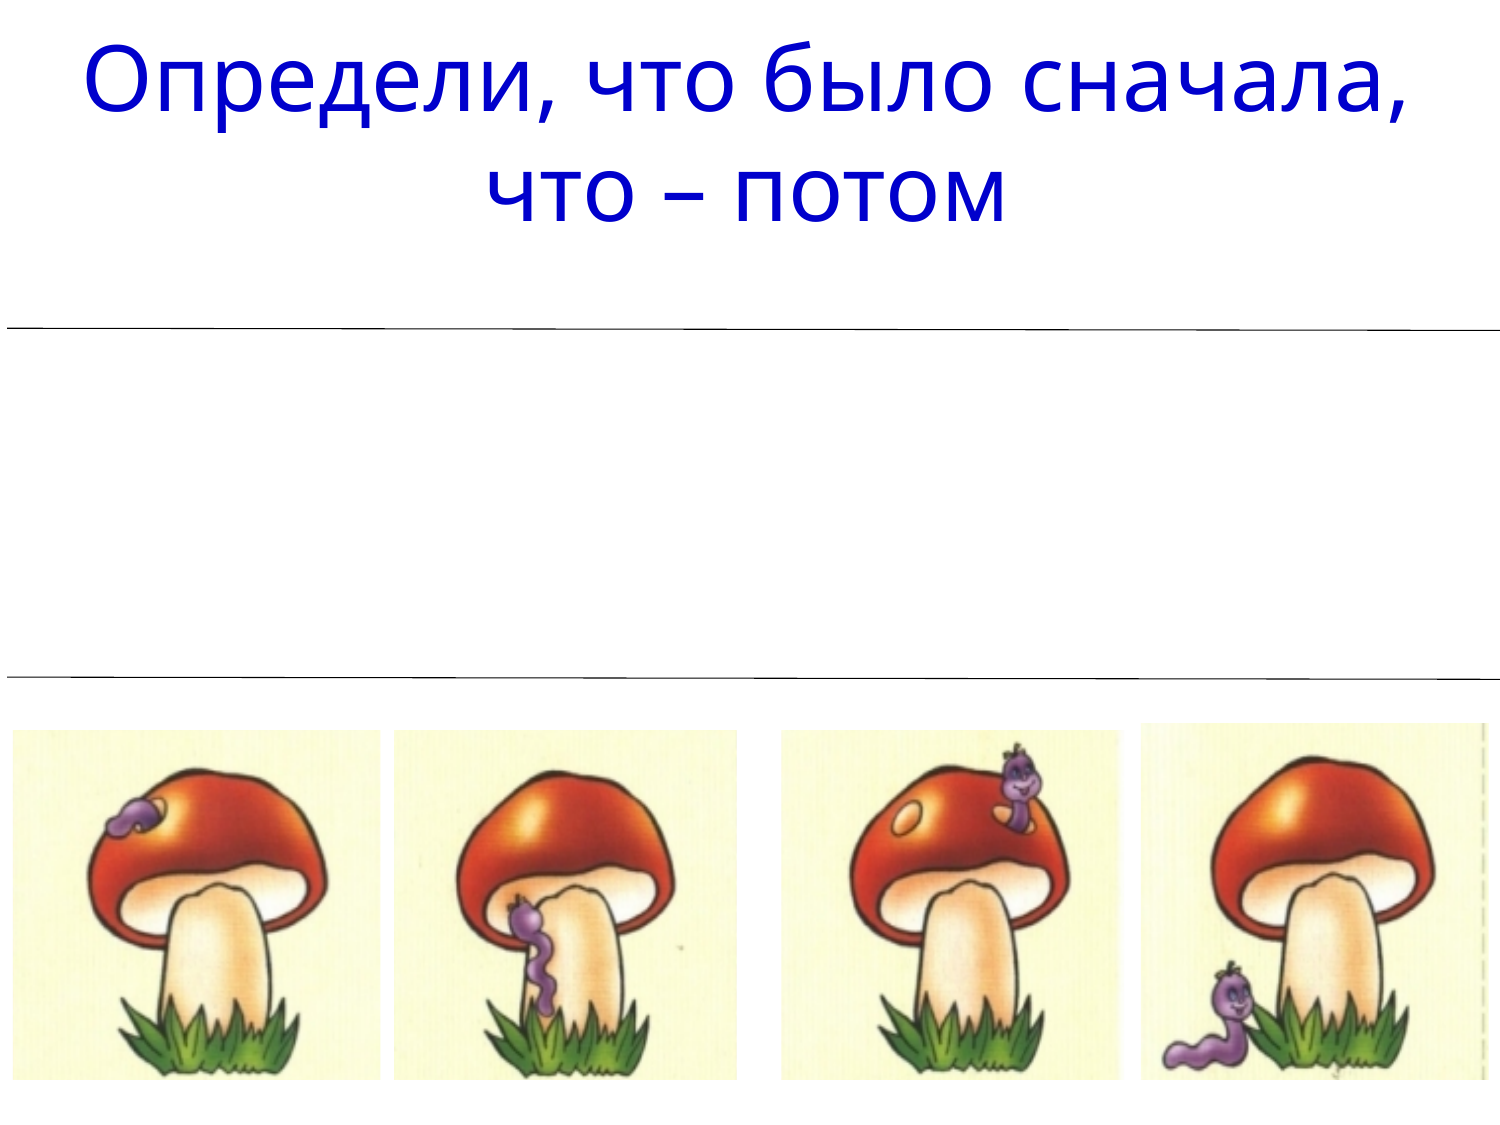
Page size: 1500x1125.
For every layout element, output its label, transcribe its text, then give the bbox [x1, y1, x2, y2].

picture [394, 730, 737, 1080]
picture [1140, 723, 1489, 1080]
picture [12, 730, 381, 1080]
picture [781, 730, 1125, 1080]
text_box Определи, что было сначала, что – потом [58, 36, 1436, 223]
